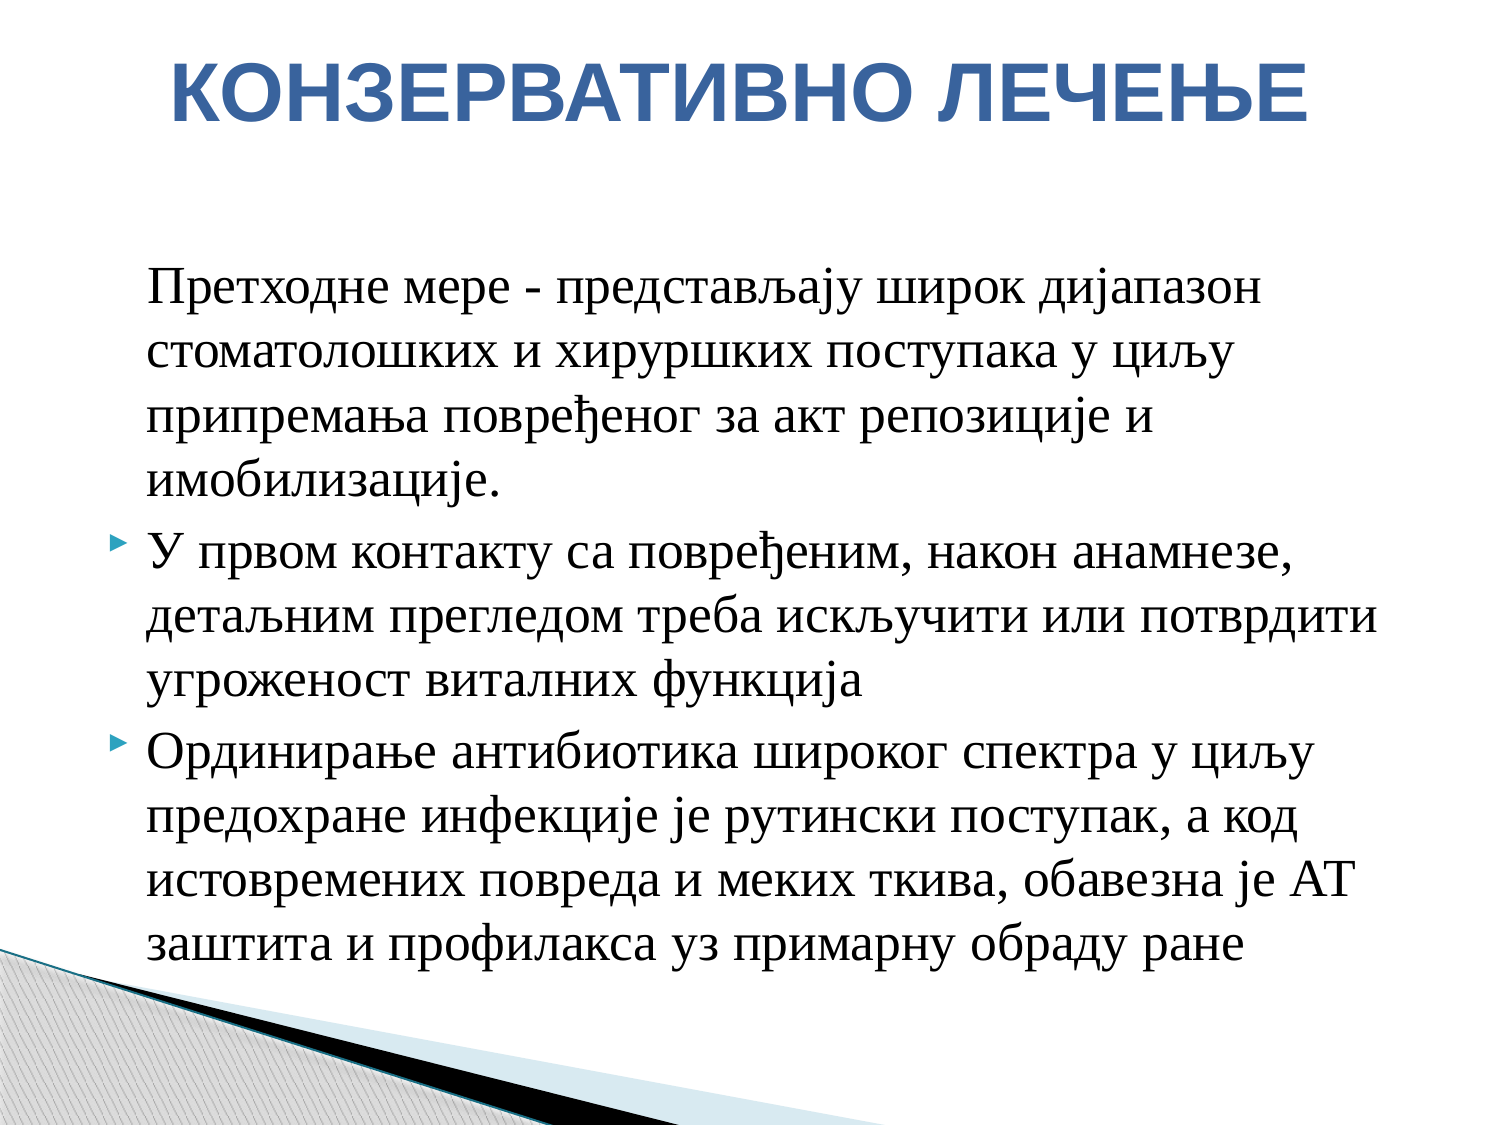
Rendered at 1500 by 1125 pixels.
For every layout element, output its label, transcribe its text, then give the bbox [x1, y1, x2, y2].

title КОНЗЕРВАТИВНО ЛЕЧЕЊЕ [64, 0, 1415, 183]
list Претходне мере - представљају широк дијапазон стоматолошких и хируршких поступака у циљу припремања повређеног за акт репозиције и имобилизације. У првом контакту са повређеним, након анамнезе, детаљним прегледом треба искључити или потврдити угроженост виталних функција Ординирање антибиотика широког спектра у циљу предохране инфекције је рутински поступак, а код истовремених повреда и меких ткива, обавезна је АТ заштита и профилакса уз примарну обраду ране [75, 243, 1425, 986]
